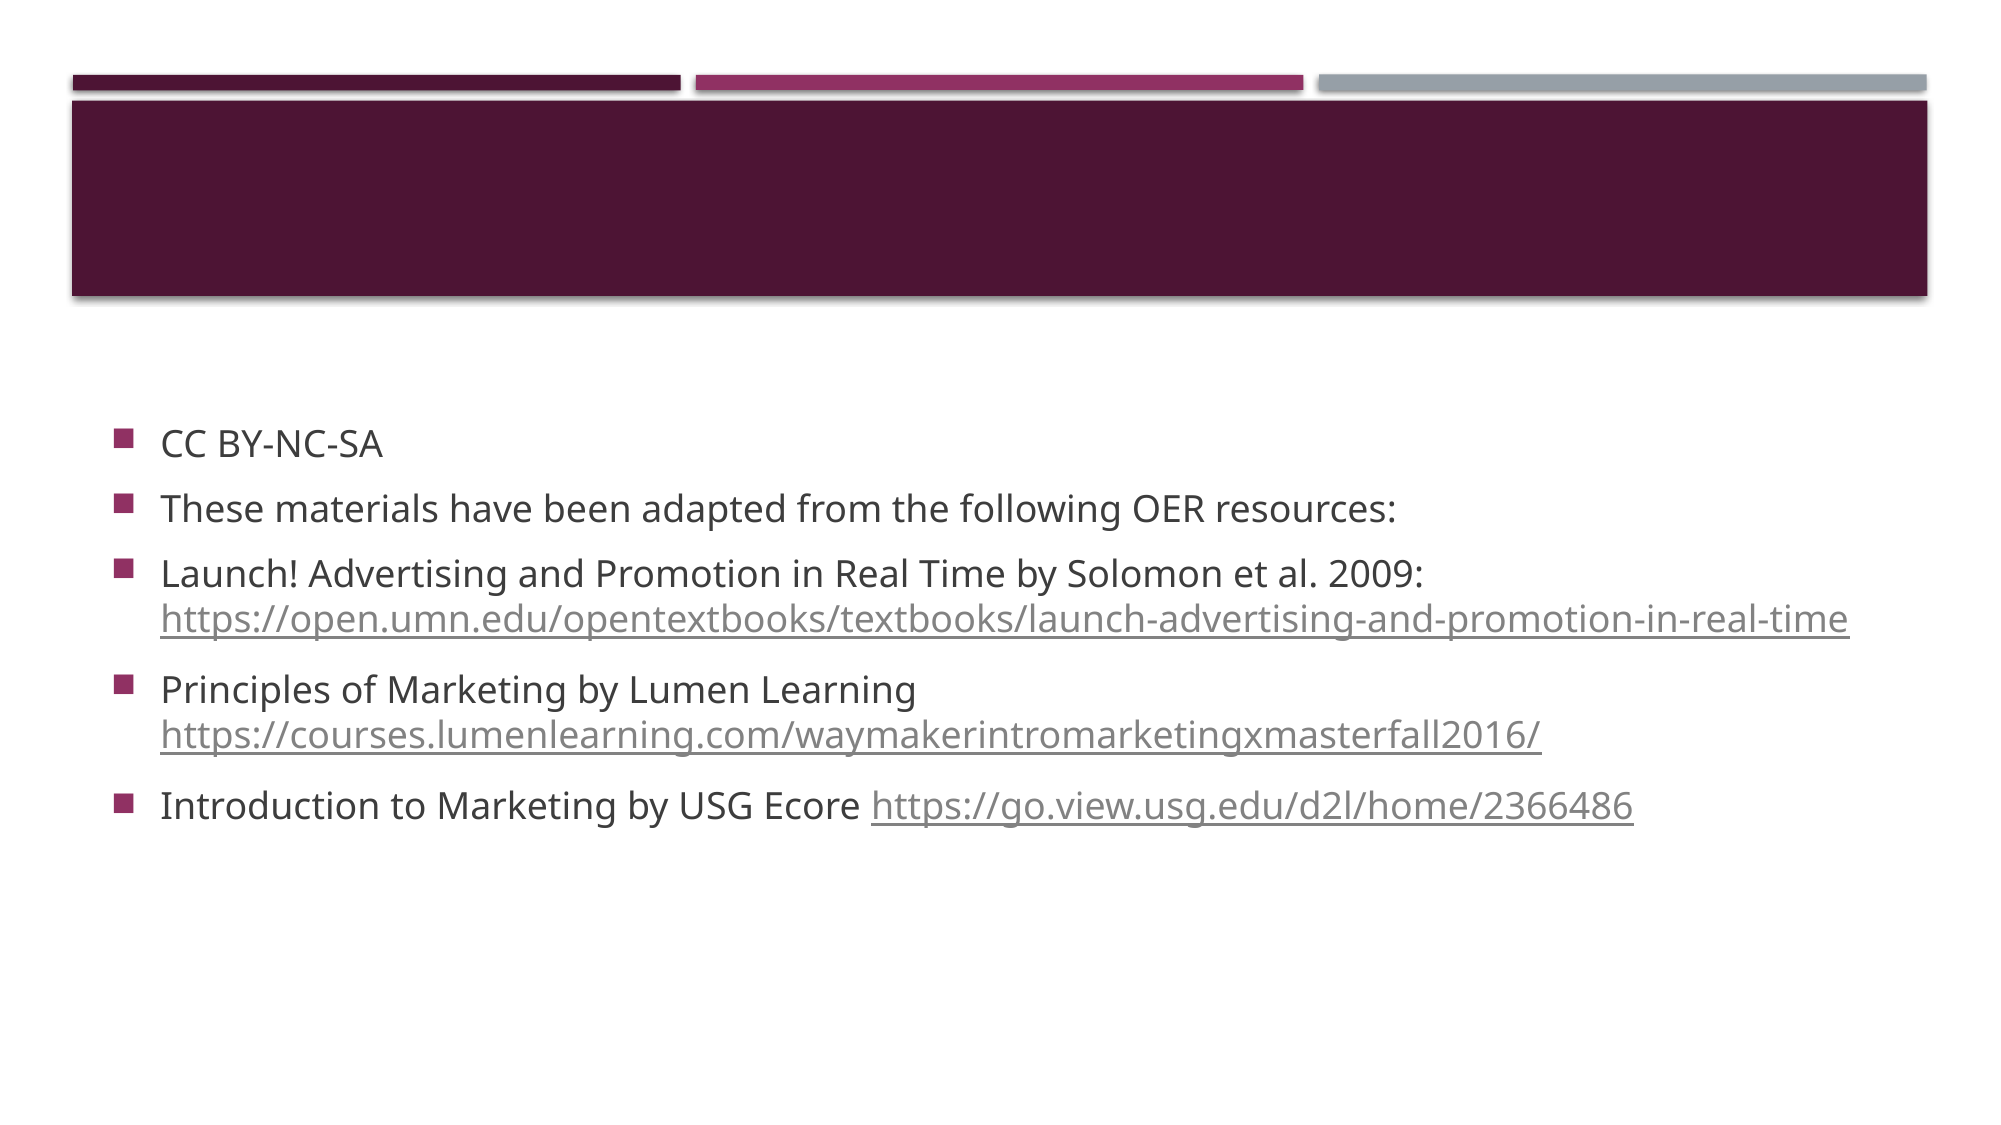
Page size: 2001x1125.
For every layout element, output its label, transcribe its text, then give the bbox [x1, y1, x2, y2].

list CC BY-NC-SA These materials have been adapted from the following OER resources: Launch! Advertising and Promotion in Real Time by Solomon et al. 2009: https://open.umn.edu/opentextbooks/textbooks/launch-advertising-and-promotion-in-real-time Principles of Marketing by Lumen Learning https://courses.lumenlearning.com/waymakerintromarketingxmasterfall2016/ Introduction to Marketing by USG Ecore https://go.view.usg.edu/d2l/home/2366486 [95, 357, 1905, 962]
